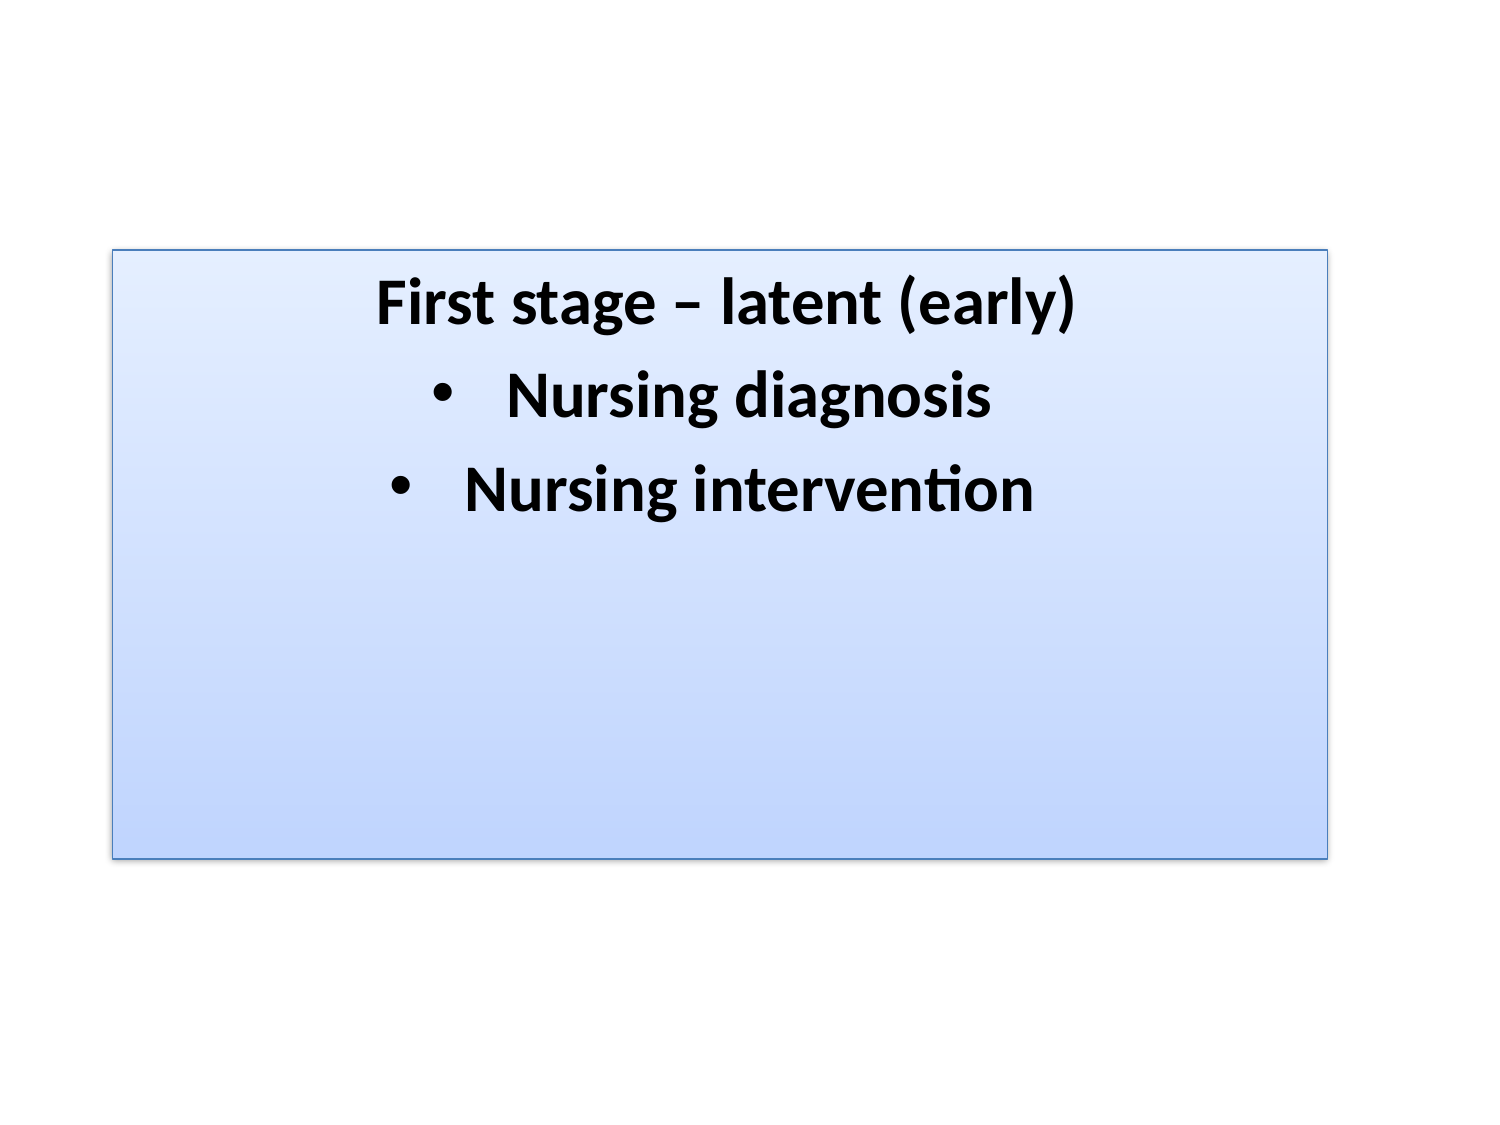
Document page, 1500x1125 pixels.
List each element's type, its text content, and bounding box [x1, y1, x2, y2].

subtitle First stage – latent (early) Nursing diagnosis Nursing intervention [112, 249, 1328, 860]
